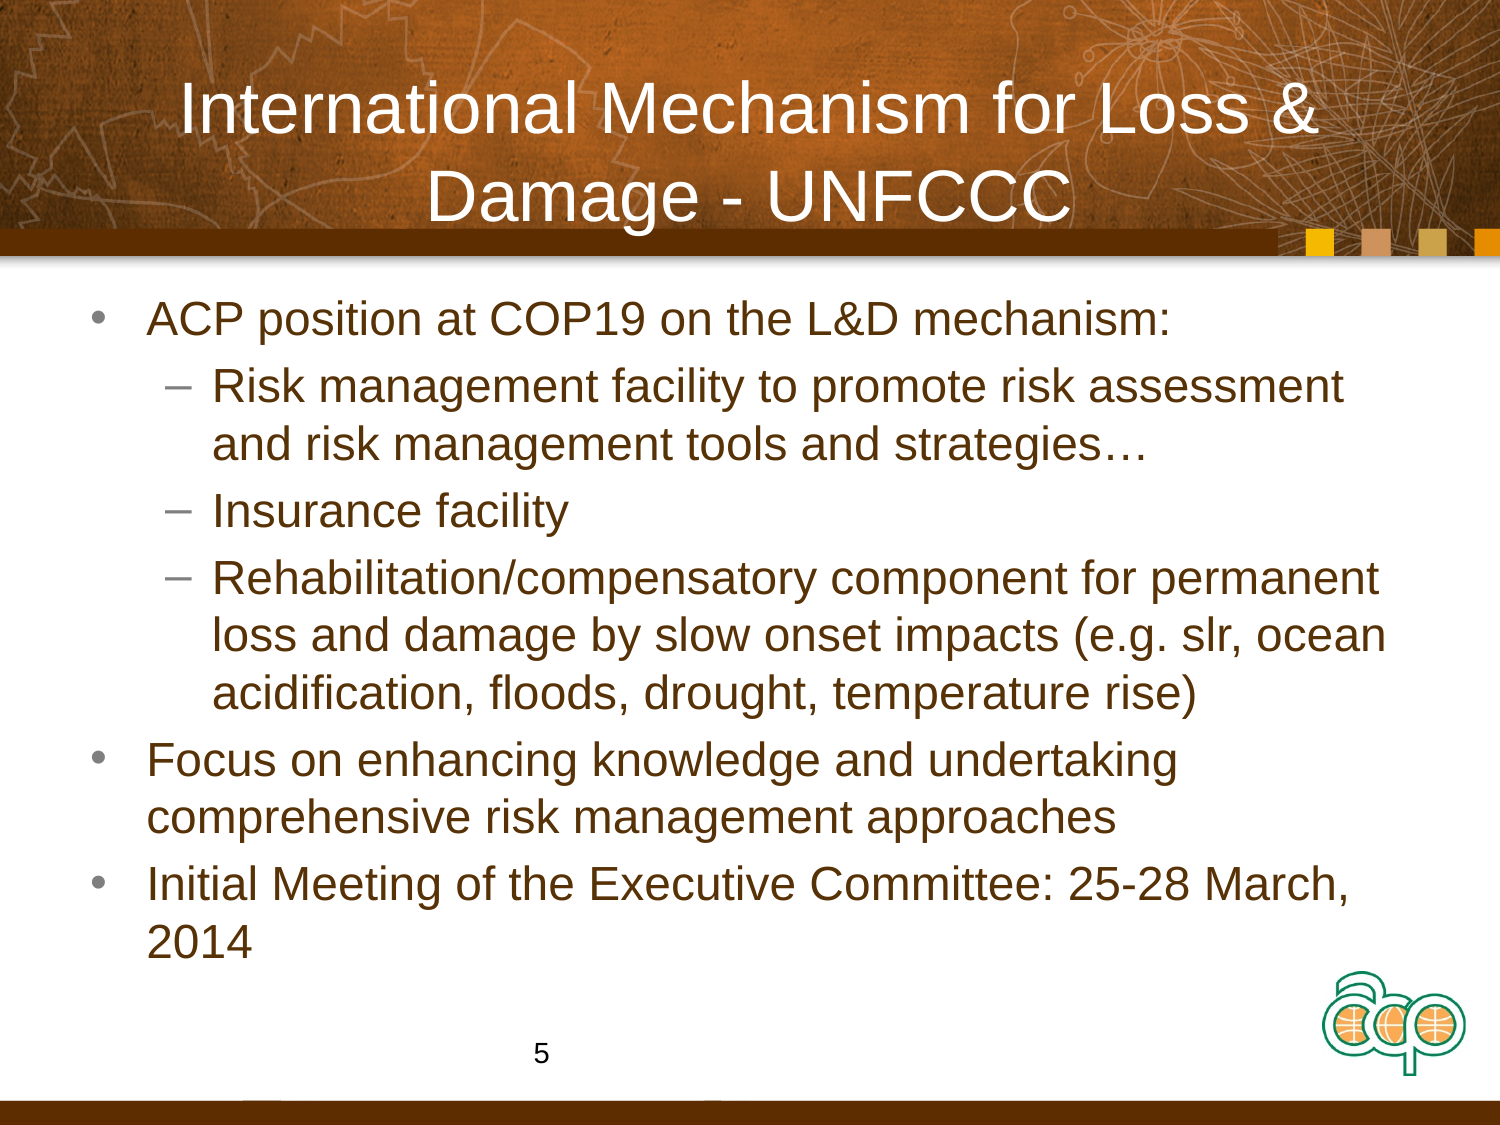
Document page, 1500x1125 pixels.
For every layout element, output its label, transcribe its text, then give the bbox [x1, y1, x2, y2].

title International Mechanism for Loss & Damage - UNFCCC [74, 62, 1426, 234]
picture [0, 0, 1500, 1125]
list ACP position at COP19 on the L&D mechanism: Risk management facility to promote risk assessment and risk management tools and strategies… Insurance facility Rehabilitation/compensatory component for permanent loss and damage by slow onset impacts (e.g. slr, ocean acidification, floods, drought, temperature rise) Focus on enhancing knowledge and undertaking comprehensive risk management approaches Initial Meeting of the Executive Committee: 25-28 March, 2014 [74, 280, 1426, 936]
slide_number 5 [518, 1027, 869, 1071]
